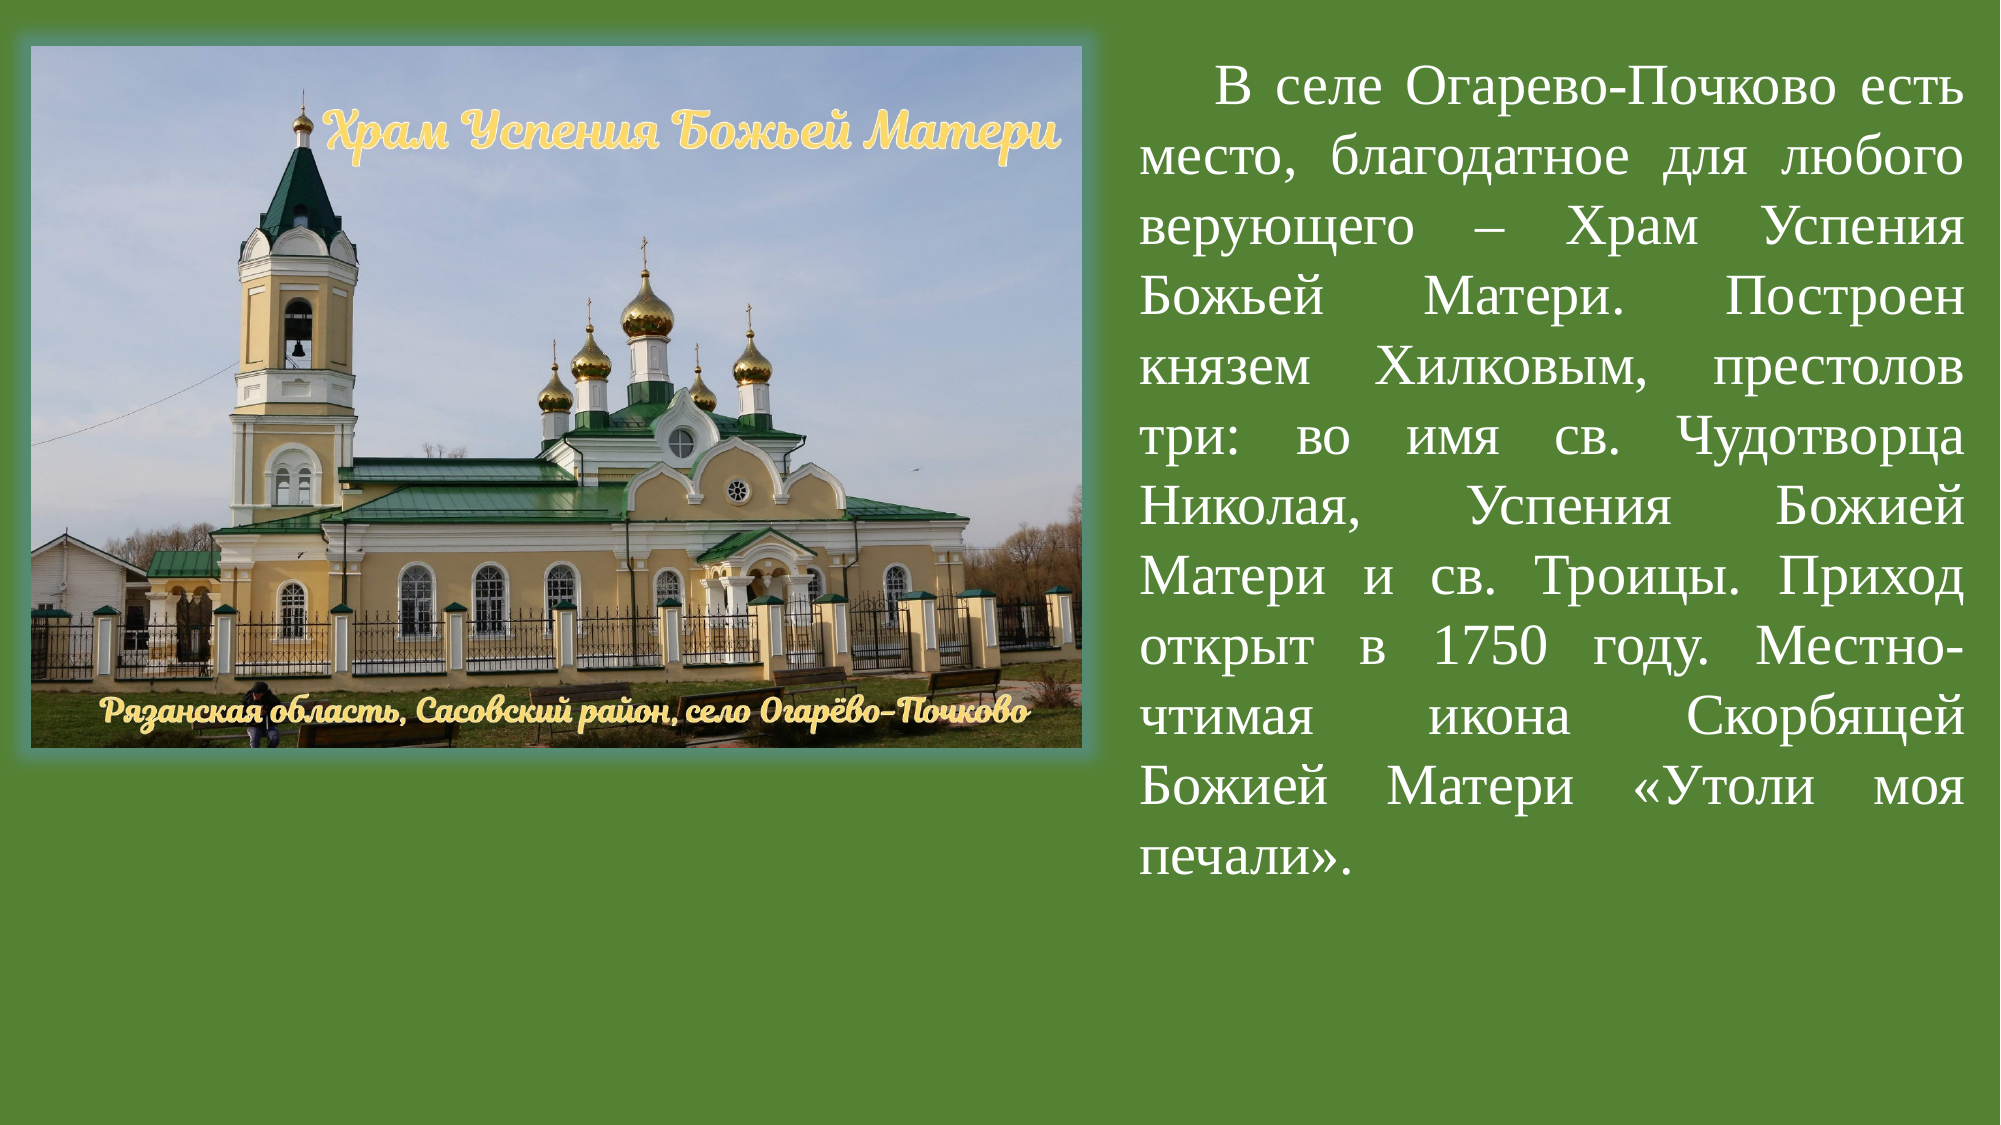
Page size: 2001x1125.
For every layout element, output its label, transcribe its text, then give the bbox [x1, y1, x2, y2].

picture [31, 46, 1082, 748]
text_box В селе Огарево-Почково есть место, благодатное для любого верующего – Храм Успения Божьей Матери. Построен князем Хилковым, престолов три: во имя св. Чудотворца Николая, Успения Божией Матери и св. Троицы. Приход открыт в 1750 году. Местно-чтимая икона Скорбящей Божией Матери «Утоли моя печали». [1124, 39, 1981, 894]
